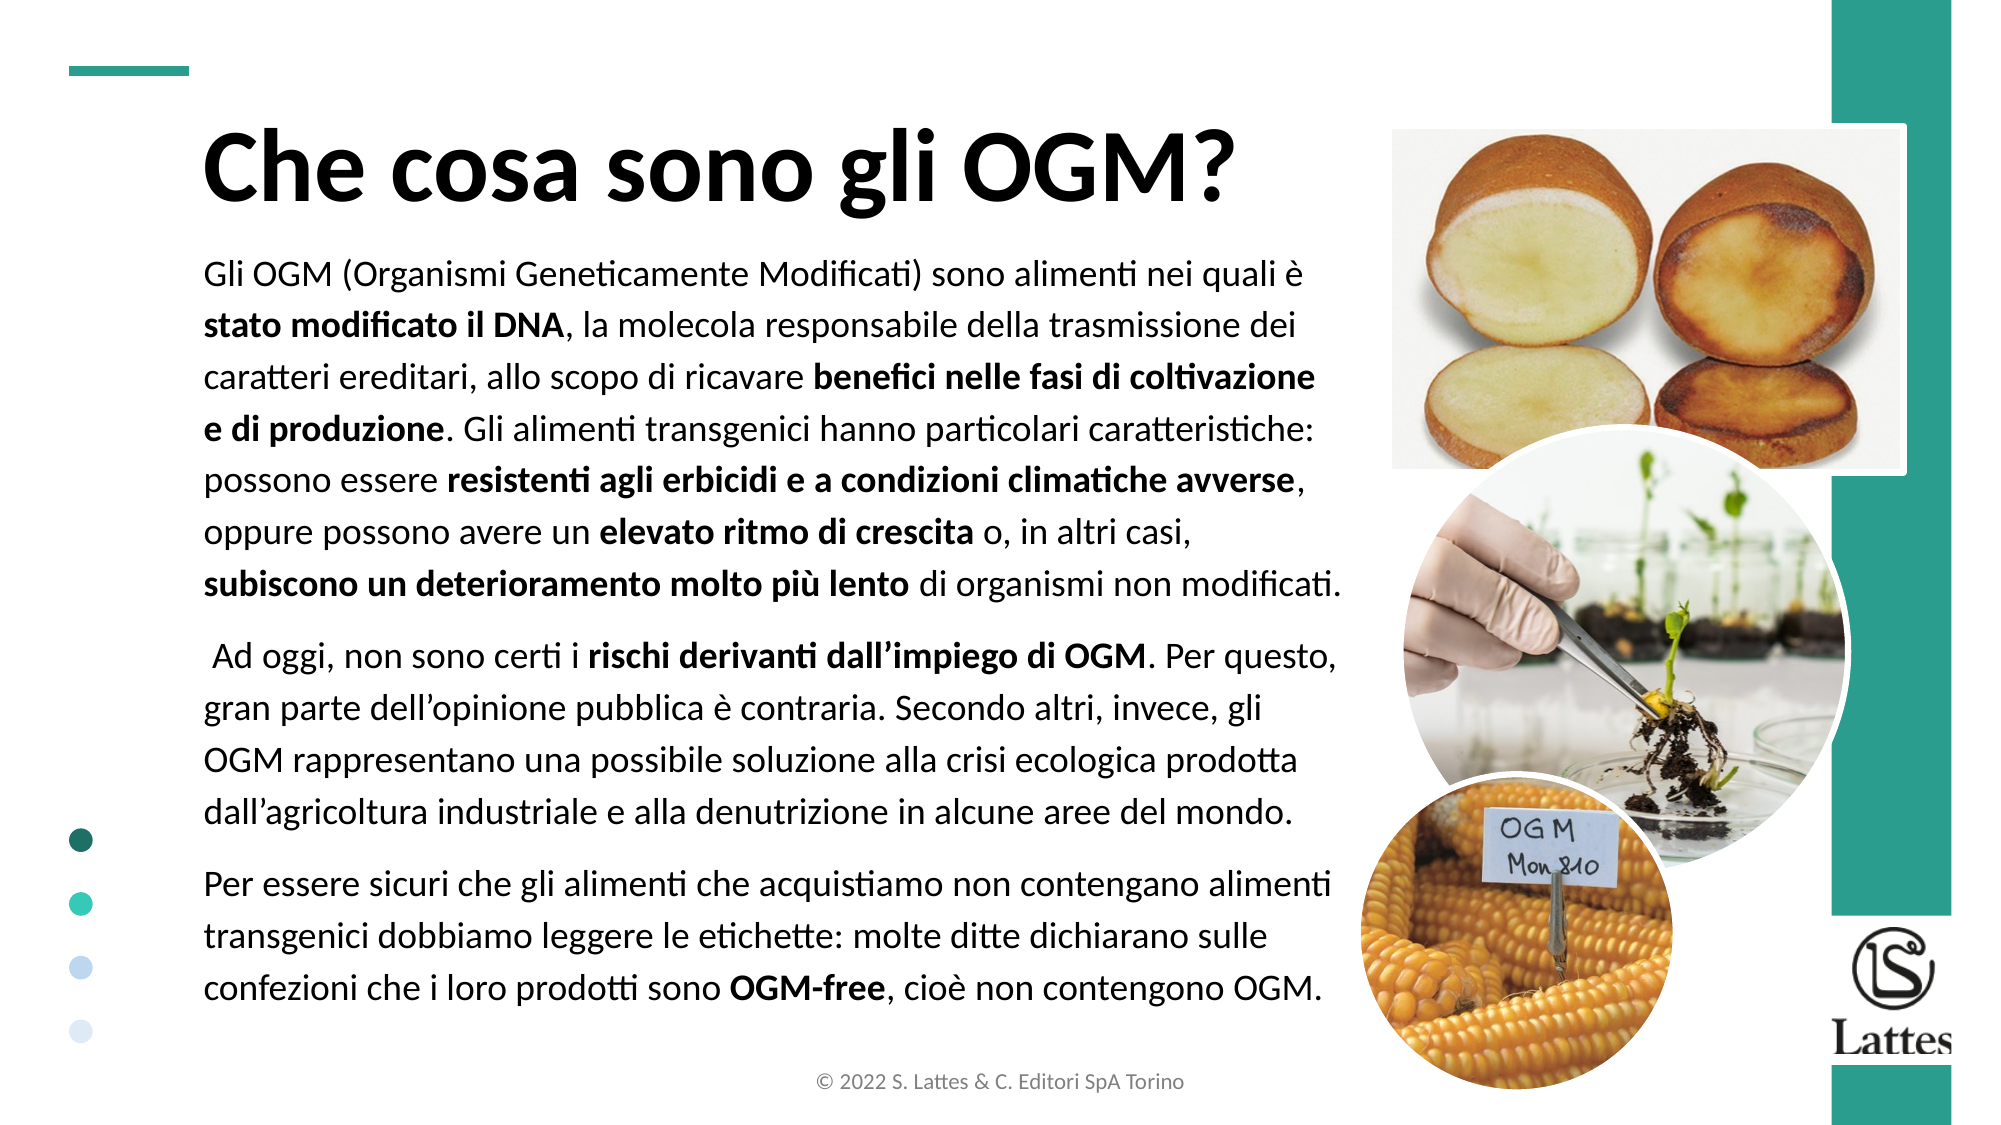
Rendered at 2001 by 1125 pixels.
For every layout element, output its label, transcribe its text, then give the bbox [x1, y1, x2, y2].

text_box Gli OGM (Organismi Geneticamente Modificati) sono alimenti nei quali è stato modificato il DNA, la molecola responsabile della trasmissione dei caratteri ereditari, allo scopo di ricavare benefici nelle fasi di coltivazione e di produzione. Gli alimenti transgenici hanno particolari caratteristiche: possono essere resistenti agli erbicidi e a condizioni climatiche avverse, oppure possono avere un elevato ritmo di crescita o, in altri casi, subiscono un deterioramento molto più lento di organismi non modificati. Ad oggi, non sono certi i rischi derivanti dall’impiego di OGM. Per questo, gran parte dell’opinione pubblica è contraria. Secondo altri, invece, gli OGM rappresentano una possibile soluzione alla crisi ecologica prodotta dall’agricoltura industriale e alla denutrizione in alcune aree del mondo. Per essere sicuri che gli alimenti che acquistiamo non contengano alimenti transgenici dobbiamo leggere le etichette: molte ditte dichiarano sulle confezioni che i loro prodotti sono OGM-free, cioè non contengono OGM. [188, 234, 1358, 1014]
text_box [1356, 773, 1677, 1094]
text_box [1399, 470, 1850, 873]
picture [1391, 129, 1901, 470]
text_box Che cosa sono gli OGM? [188, 111, 1743, 235]
